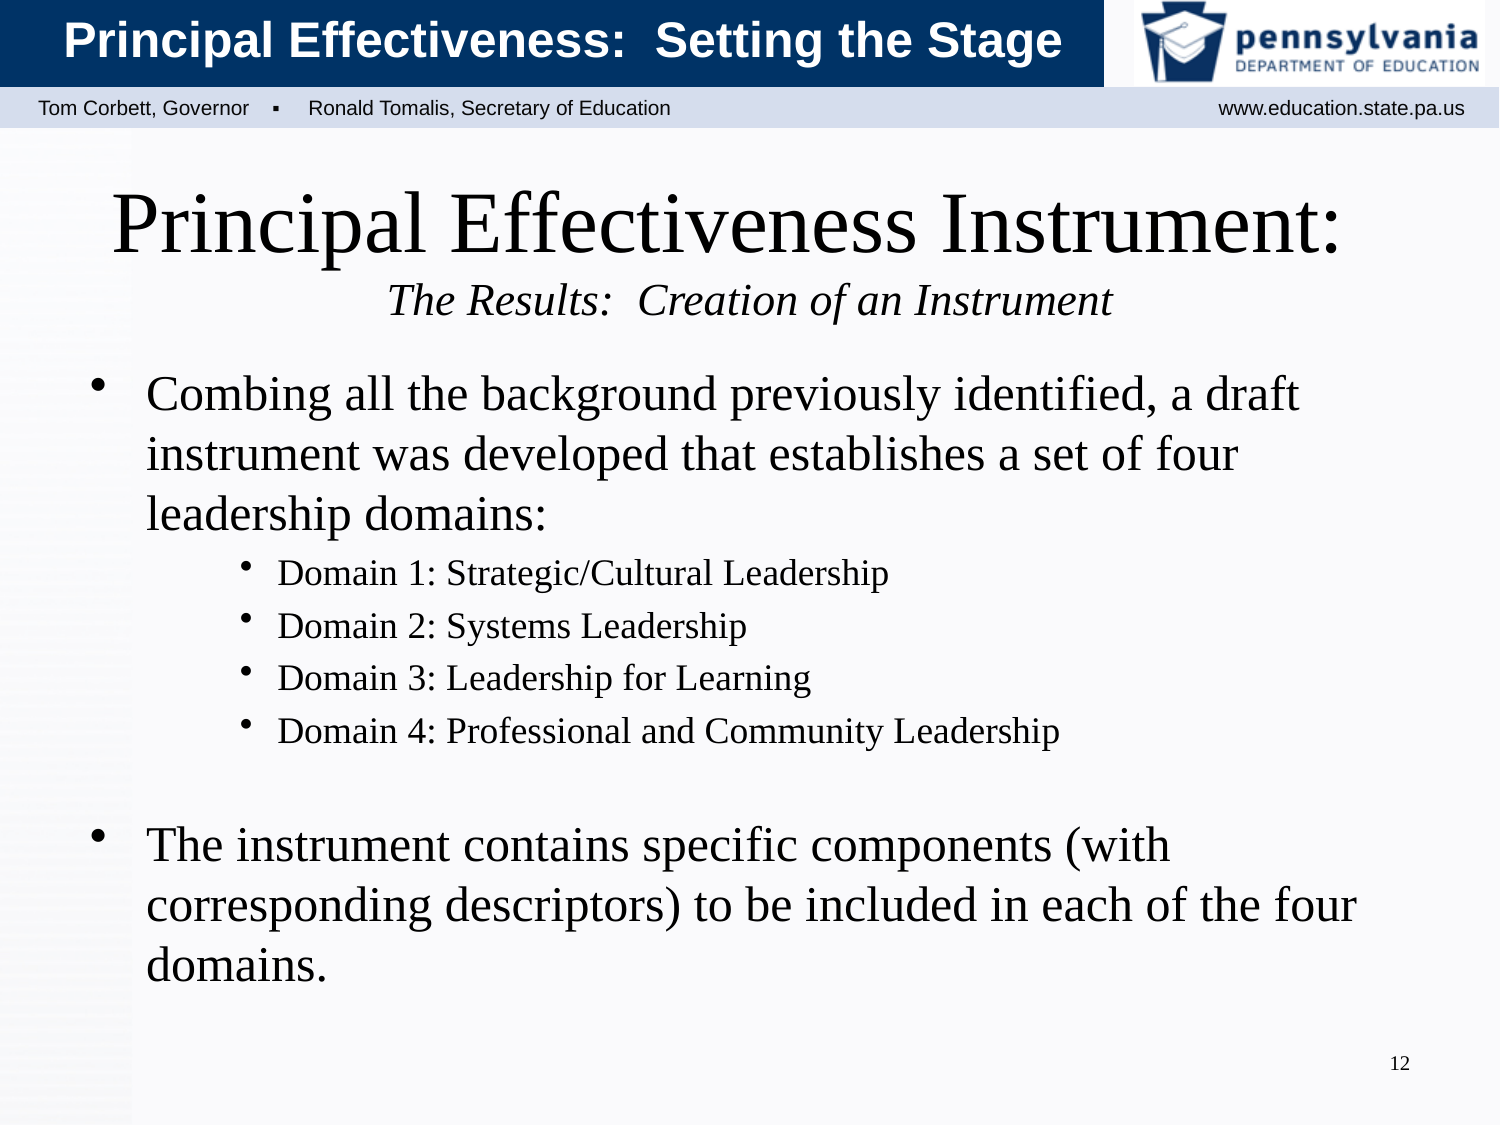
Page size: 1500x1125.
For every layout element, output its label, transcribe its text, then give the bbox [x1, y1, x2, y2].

picture [0, 0, 1500, 1125]
text_box 12 [1374, 1042, 1444, 1103]
title Principal Effectiveness Instrument: The Results: Creation of an Instrument [75, 157, 1425, 350]
list Combing all the background previously identified, a draft instrument was developed that establishes a set of four leadership domains: Domain 1: Strategic/Cultural Leadership Domain 2: Systems Leadership Domain 3: Leadership for Learning Domain 4: Professional and Community Leadership The instrument contains specific components (with corresponding descriptors) to be included in each of the four domains. [75, 353, 1425, 1096]
